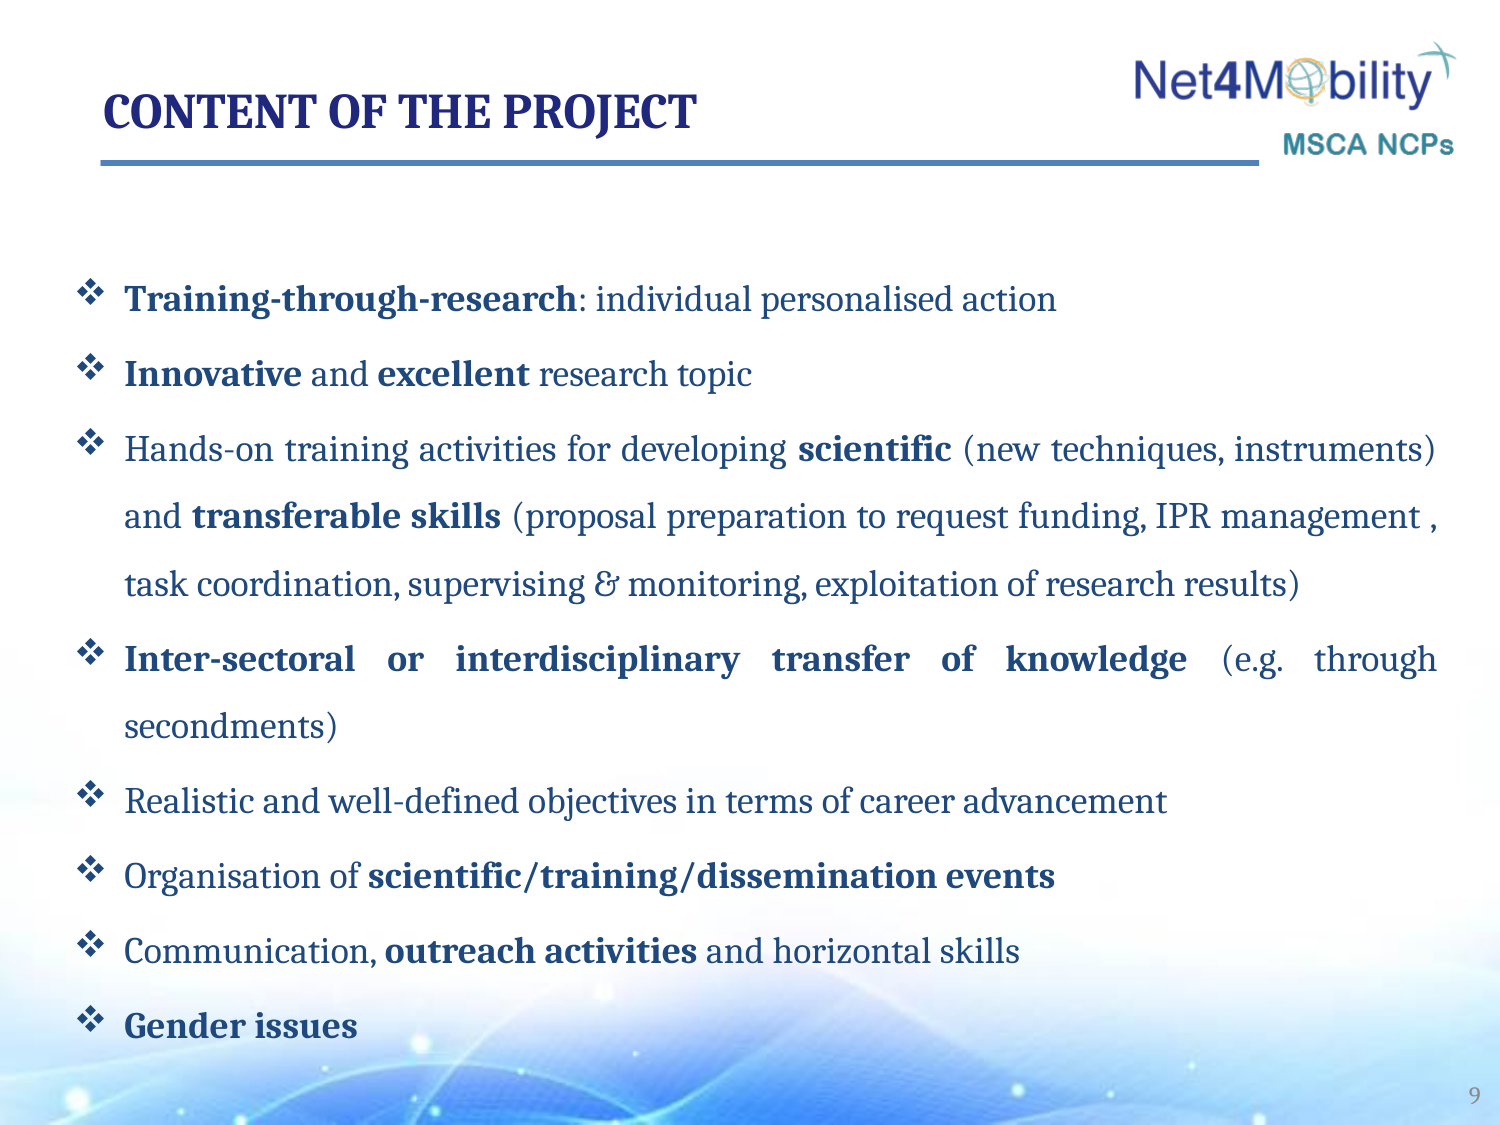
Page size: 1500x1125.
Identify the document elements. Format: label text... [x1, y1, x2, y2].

text_box Training-through-research: individual personalised action Innovative and excellent research topic Hands-on training activities for developing scientific (new techniques, instruments) and transferable skills (proposal preparation to request funding, IPR management , task coordination, supervising & monitoring, exploitation of research results) Inter-sectoral or interdisciplinary transfer of knowledge (e.g. through secondments) Realistic and well-defined objectives in terms of career advancement Organisation of scientific/training/dissemination events Communication, outreach activities and horizontal skills Gender issues [58, 243, 1453, 1066]
text_box 9 [1145, 1065, 1496, 1125]
text_box Content of The Project [88, 71, 1107, 184]
picture [0, 0, 1500, 1125]
